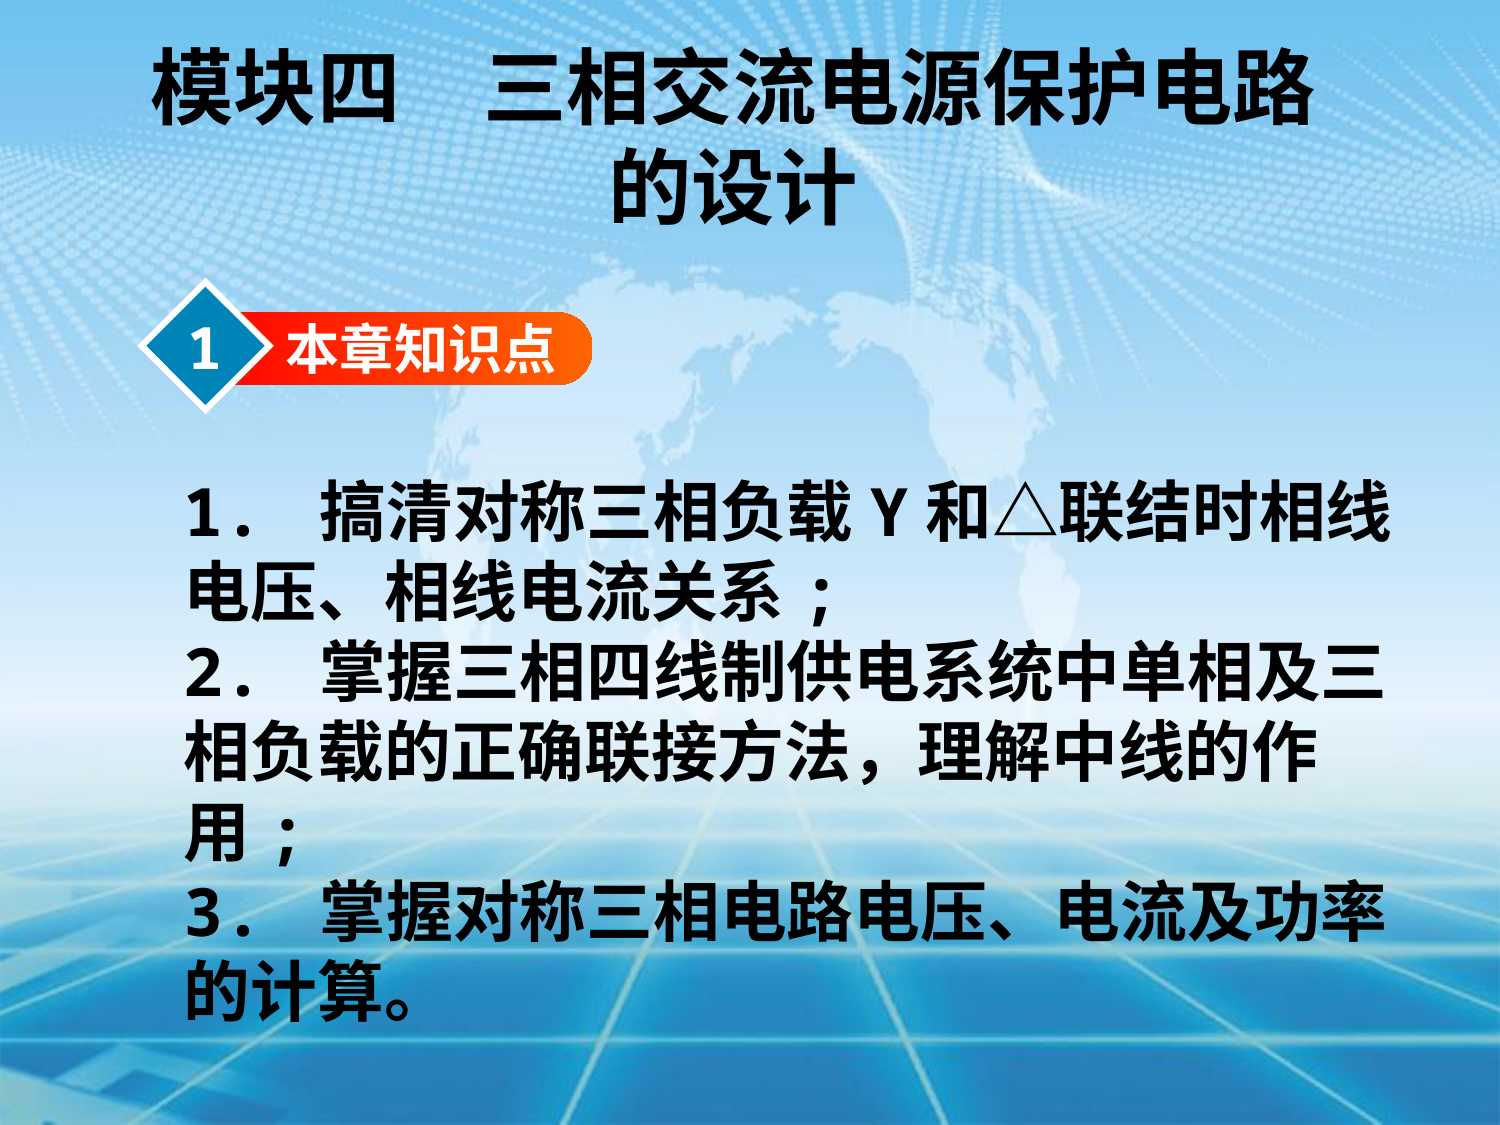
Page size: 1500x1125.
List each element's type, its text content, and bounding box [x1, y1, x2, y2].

text_box 本章知识点 [271, 307, 593, 388]
text_box 模块四 三相交流电源保护电路的设计 [123, 41, 1343, 229]
text_box 1 [141, 282, 270, 410]
text_box [233, 312, 271, 385]
picture [0, 0, 1500, 1125]
text_box 1. 搞清对称三相负载Y和△联结时相线电压、相线电流关系; 2. 掌握三相四线制供电系统中单相及三相负载的正确联接方法，理解中线的作用; 3. 掌握对称三相电路电压、电流及功率的计算。 [169, 462, 1441, 1038]
